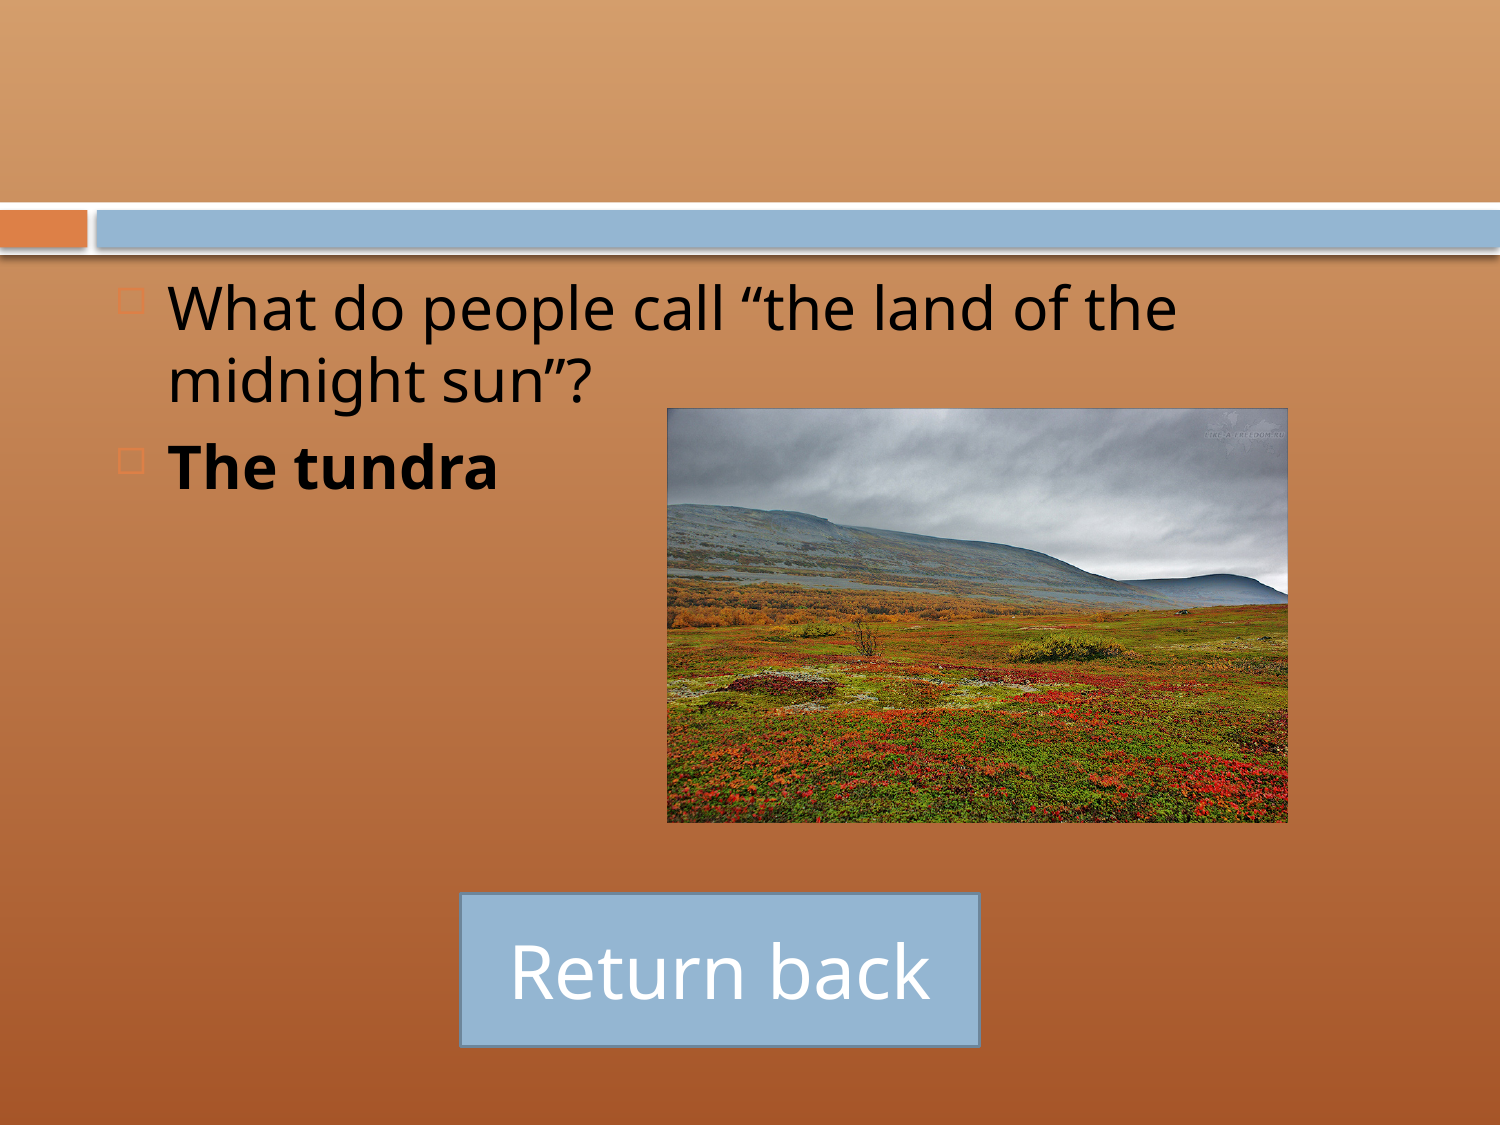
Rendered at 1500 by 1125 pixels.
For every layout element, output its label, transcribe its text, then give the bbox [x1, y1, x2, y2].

text_box Return back [459, 892, 981, 1048]
list What do people call “the land of the midnight sun”? The tundra [100, 262, 1438, 1000]
picture [666, 408, 1288, 823]
